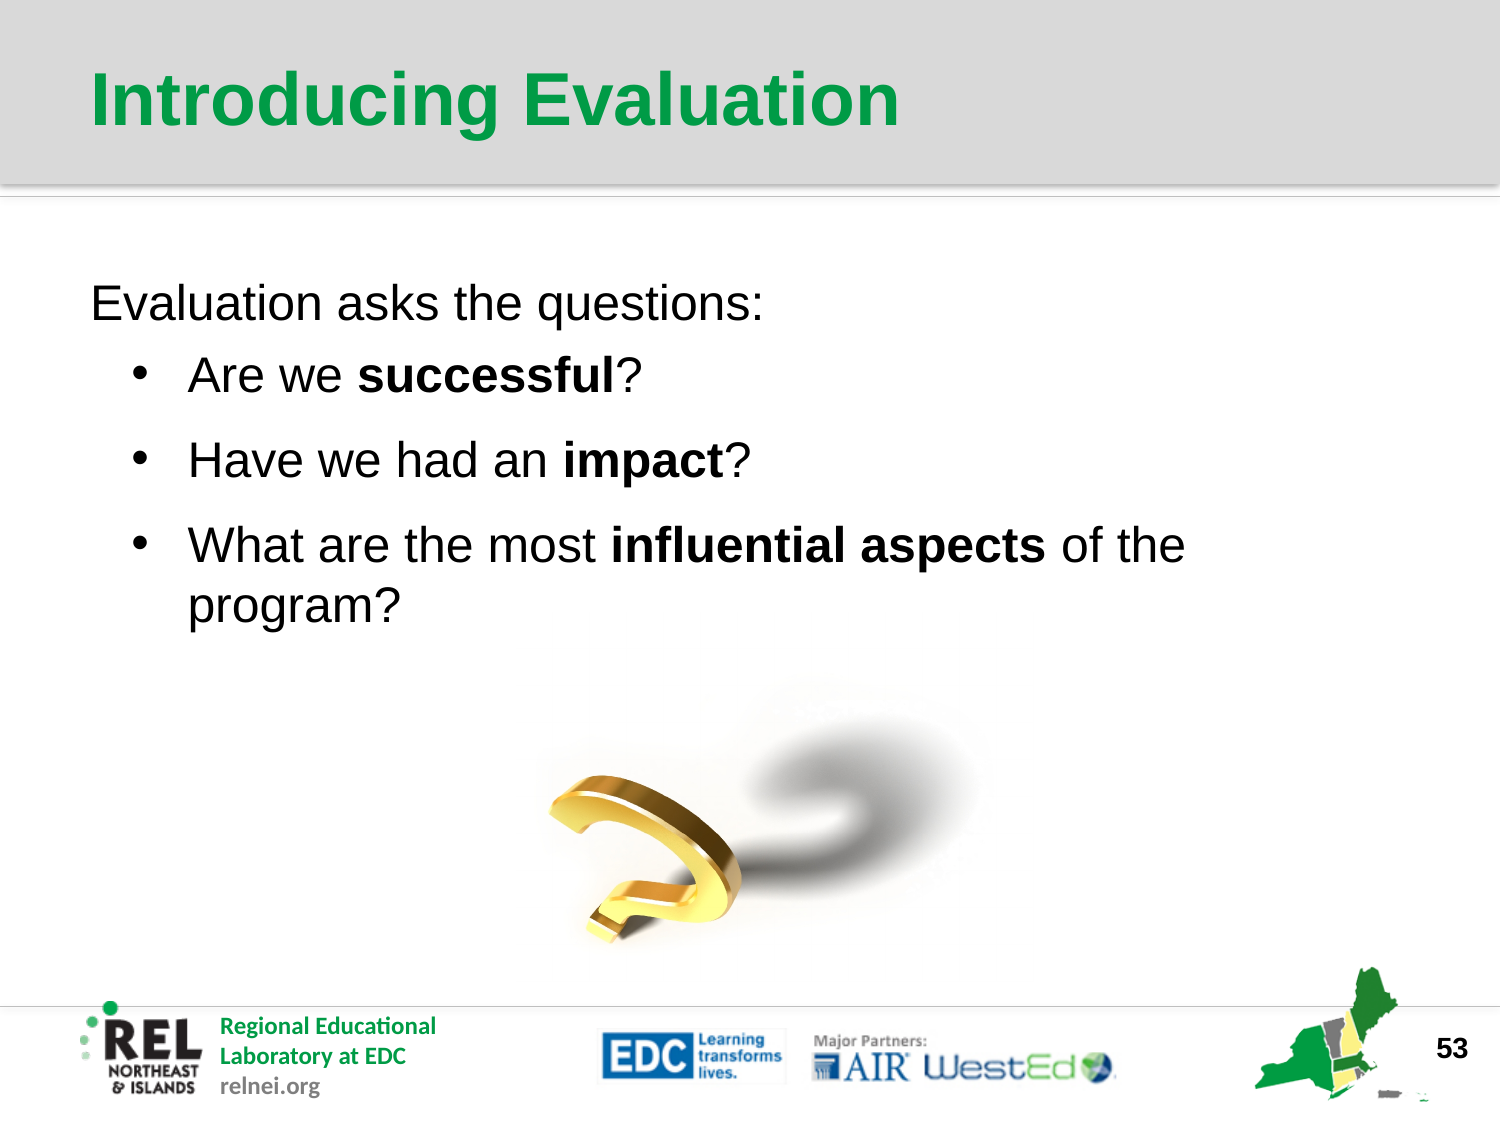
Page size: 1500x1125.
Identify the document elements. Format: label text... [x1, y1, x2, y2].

list Evaluation asks the questions: Are we successful? Have we had an impact? What are the most influential aspects of the program? [75, 262, 1425, 982]
picture [594, 1028, 1138, 1091]
picture [516, 611, 1034, 982]
picture [80, 1001, 227, 1108]
slide_number 53 [1392, 1017, 1484, 1077]
picture [1245, 964, 1442, 1103]
title Introducing Evaluation [75, 25, 1425, 165]
